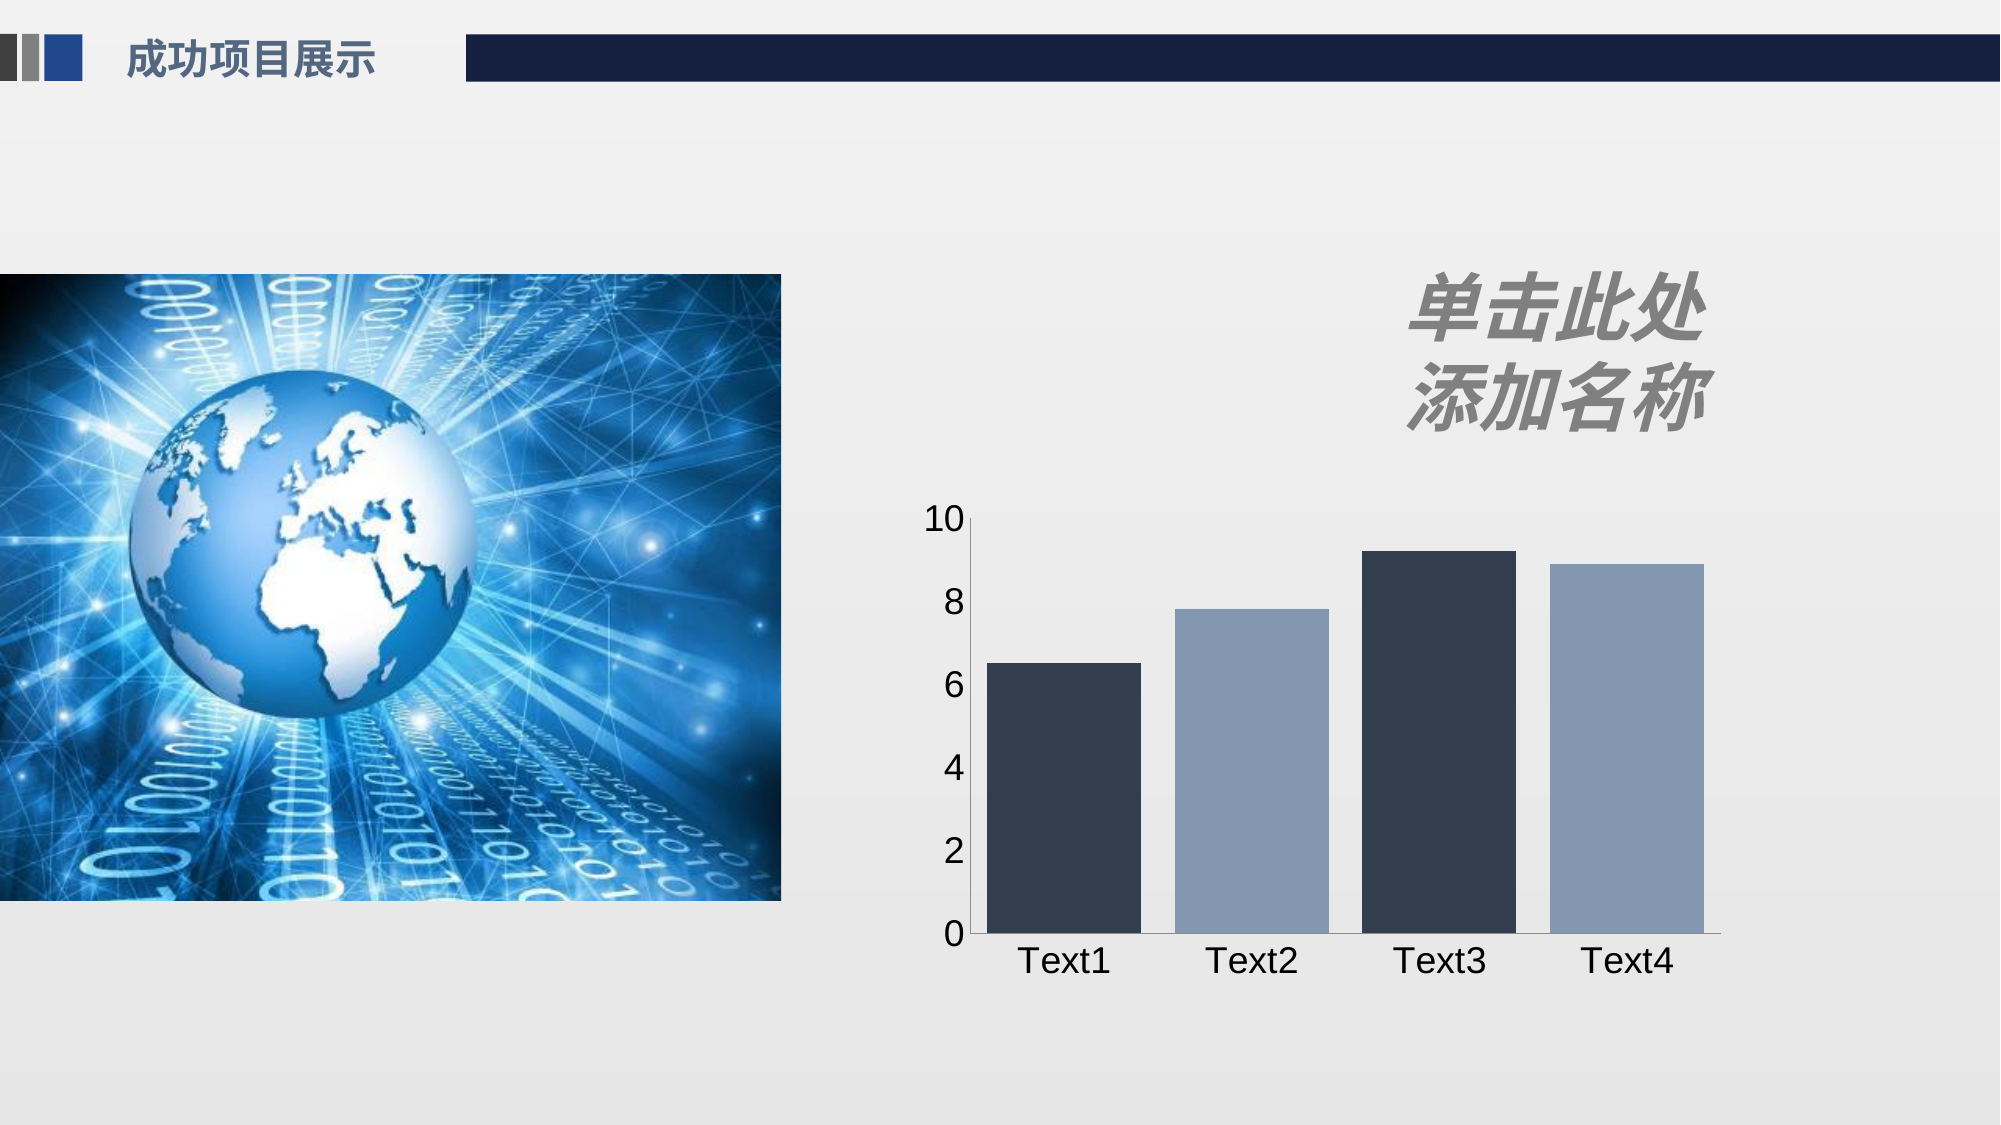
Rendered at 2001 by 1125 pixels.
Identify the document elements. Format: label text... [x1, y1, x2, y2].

chart [915, 496, 1722, 1049]
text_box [0, 33, 83, 82]
text_box 成功项目展示 [82, 25, 467, 90]
text_box 单击此处 添加名称 [1310, 253, 1796, 539]
picture [0, 274, 782, 901]
text_box [467, 33, 2000, 83]
